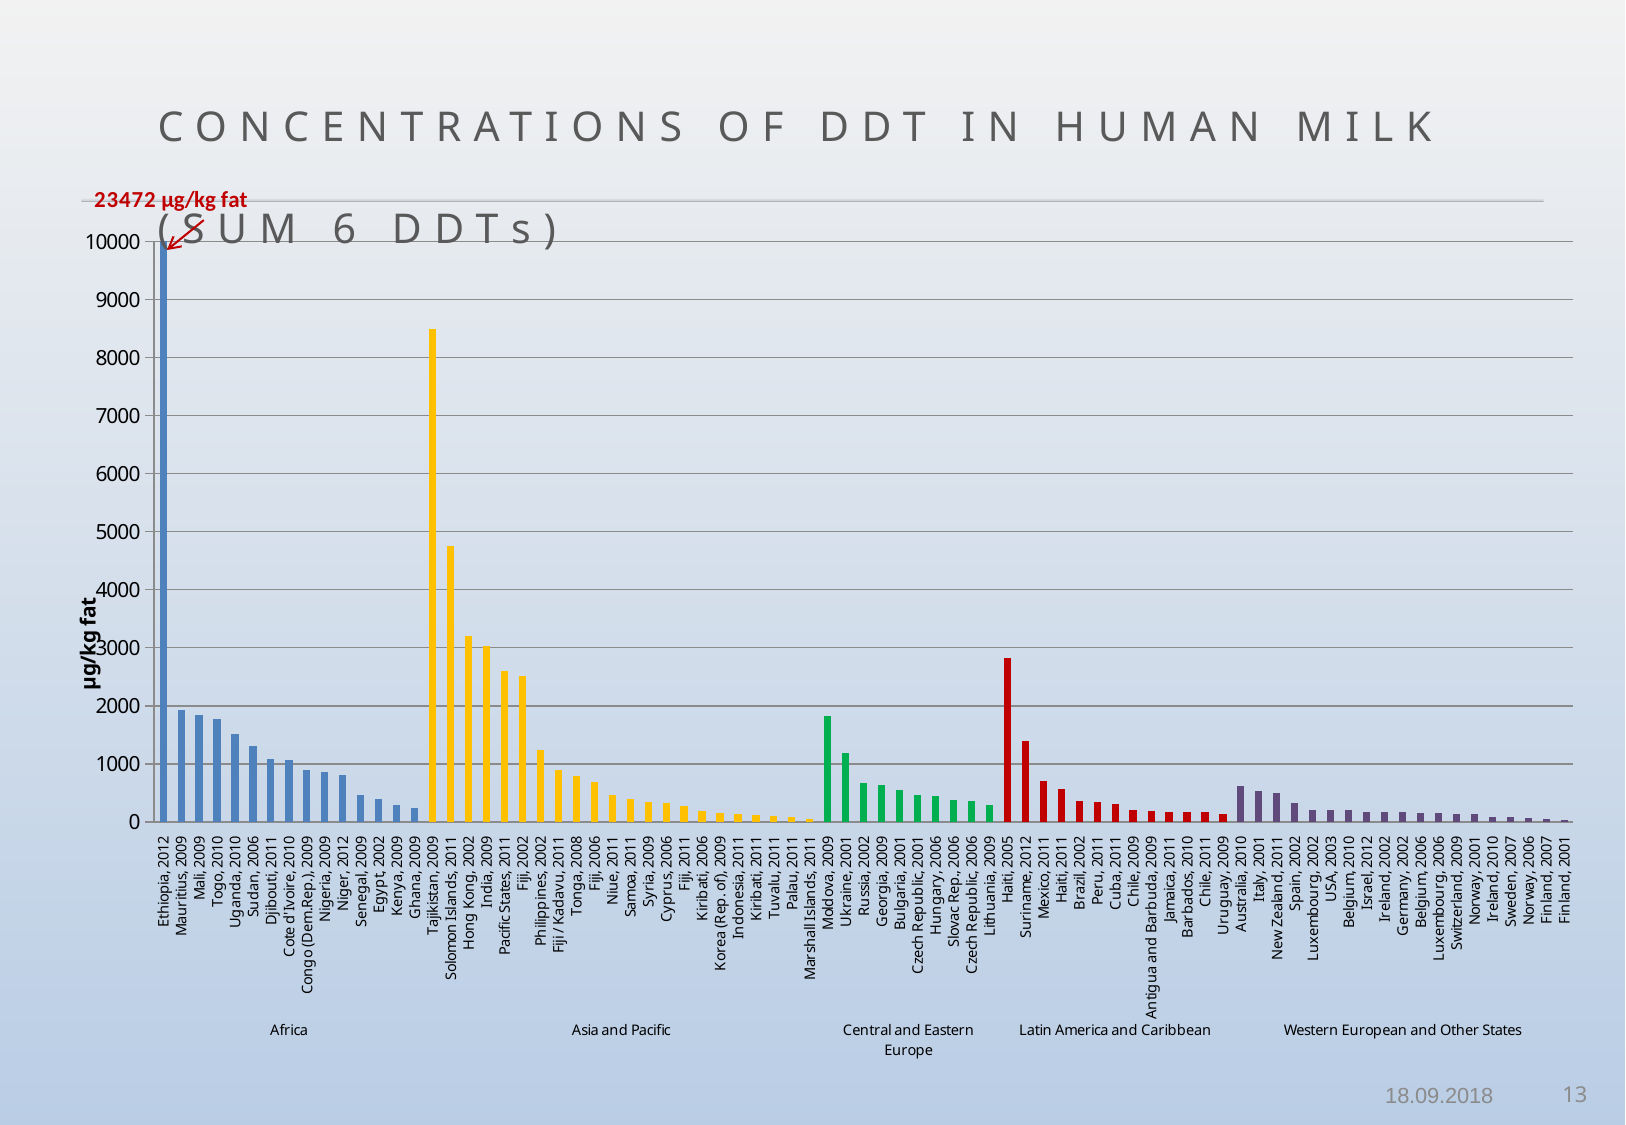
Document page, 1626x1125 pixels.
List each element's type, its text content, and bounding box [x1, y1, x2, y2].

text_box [166, 219, 205, 251]
chart [67, 130, 1592, 1125]
text_box Concentrations OF ddt IN HUMAN MILK (Sum 6 ddts) [142, 67, 1465, 130]
